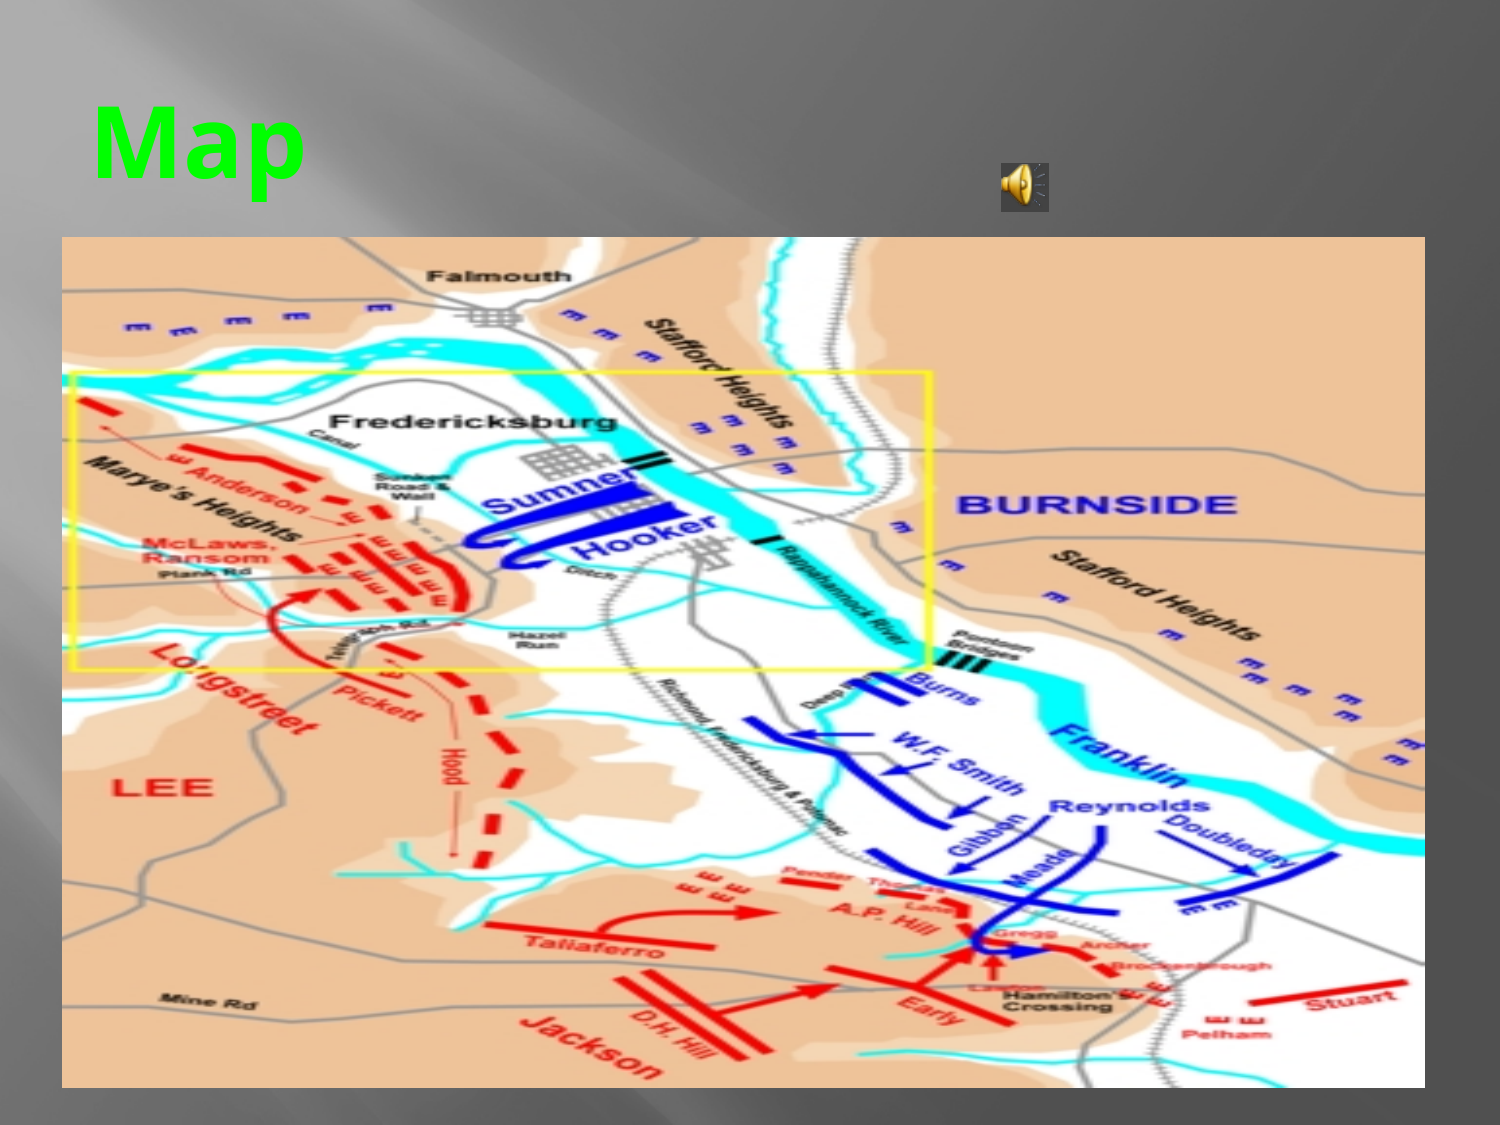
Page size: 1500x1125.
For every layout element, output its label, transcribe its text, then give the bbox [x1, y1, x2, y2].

picture [62, 237, 1426, 1088]
title Map [75, 45, 1425, 233]
picture [999, 162, 1051, 213]
